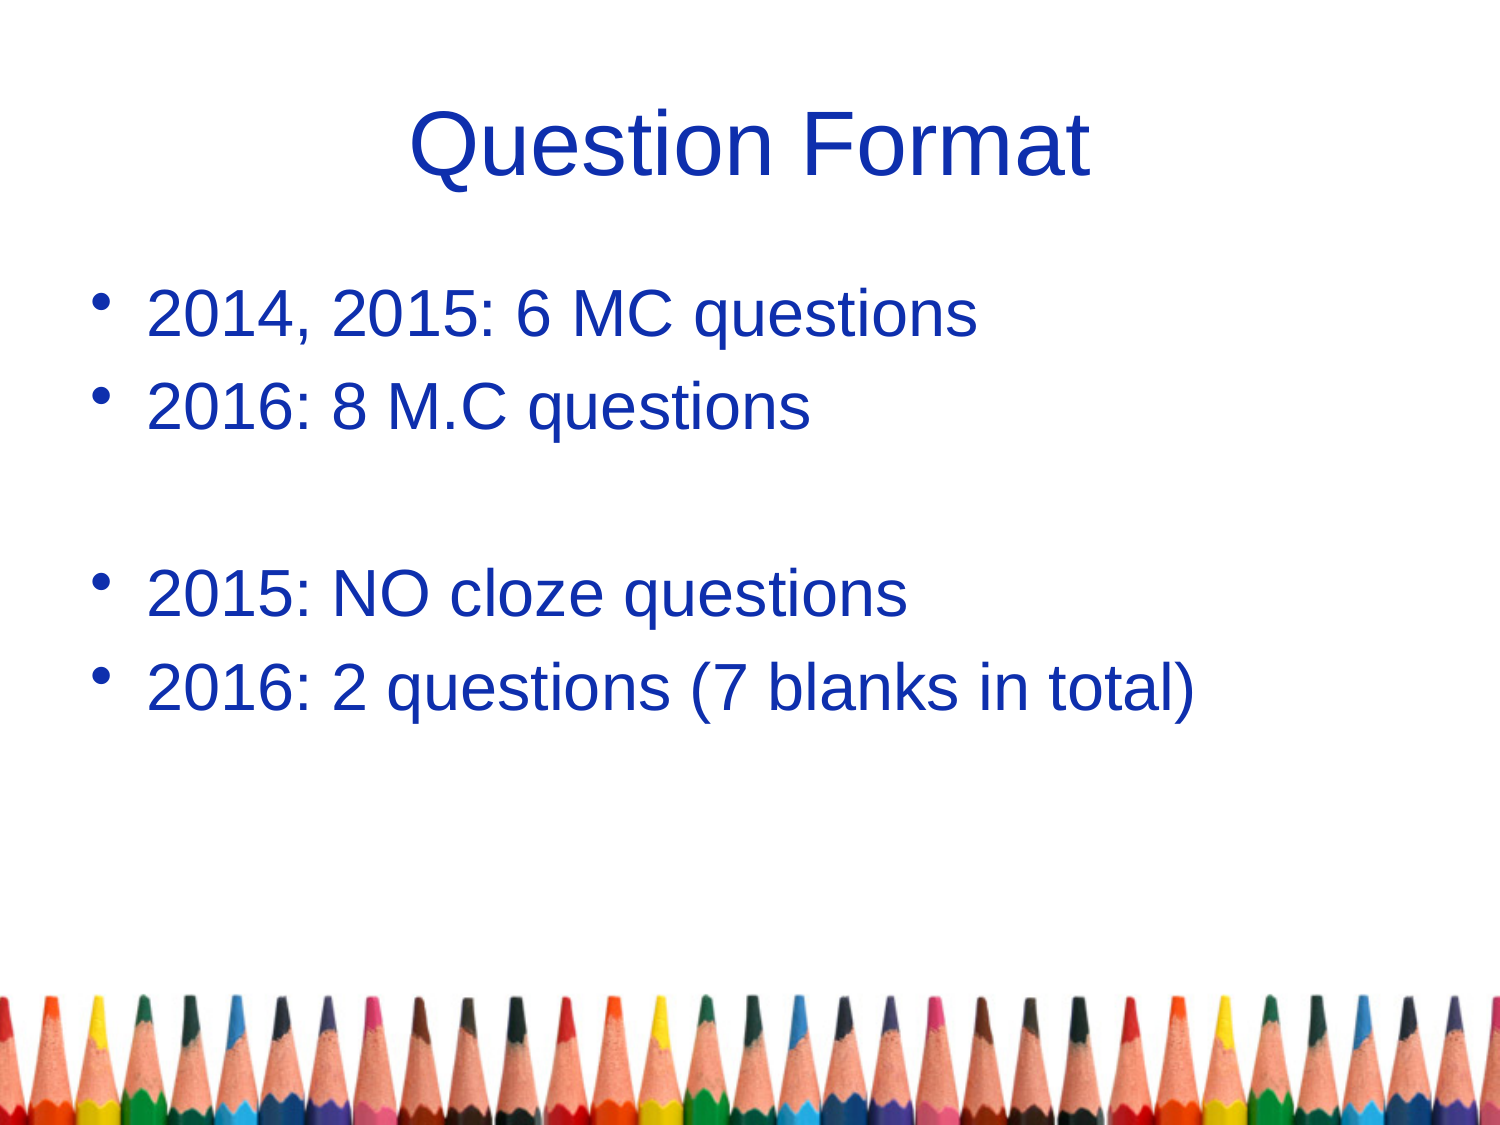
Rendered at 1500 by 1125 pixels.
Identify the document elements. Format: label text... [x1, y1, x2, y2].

title Question Format [75, 45, 1425, 233]
picture [0, 0, 1500, 1125]
list 2014, 2015: 6 MC questions 2016: 8 M.C questions 2015: NO cloze questions 2016: 2 questions (7 blanks in total) [75, 262, 1425, 1005]
